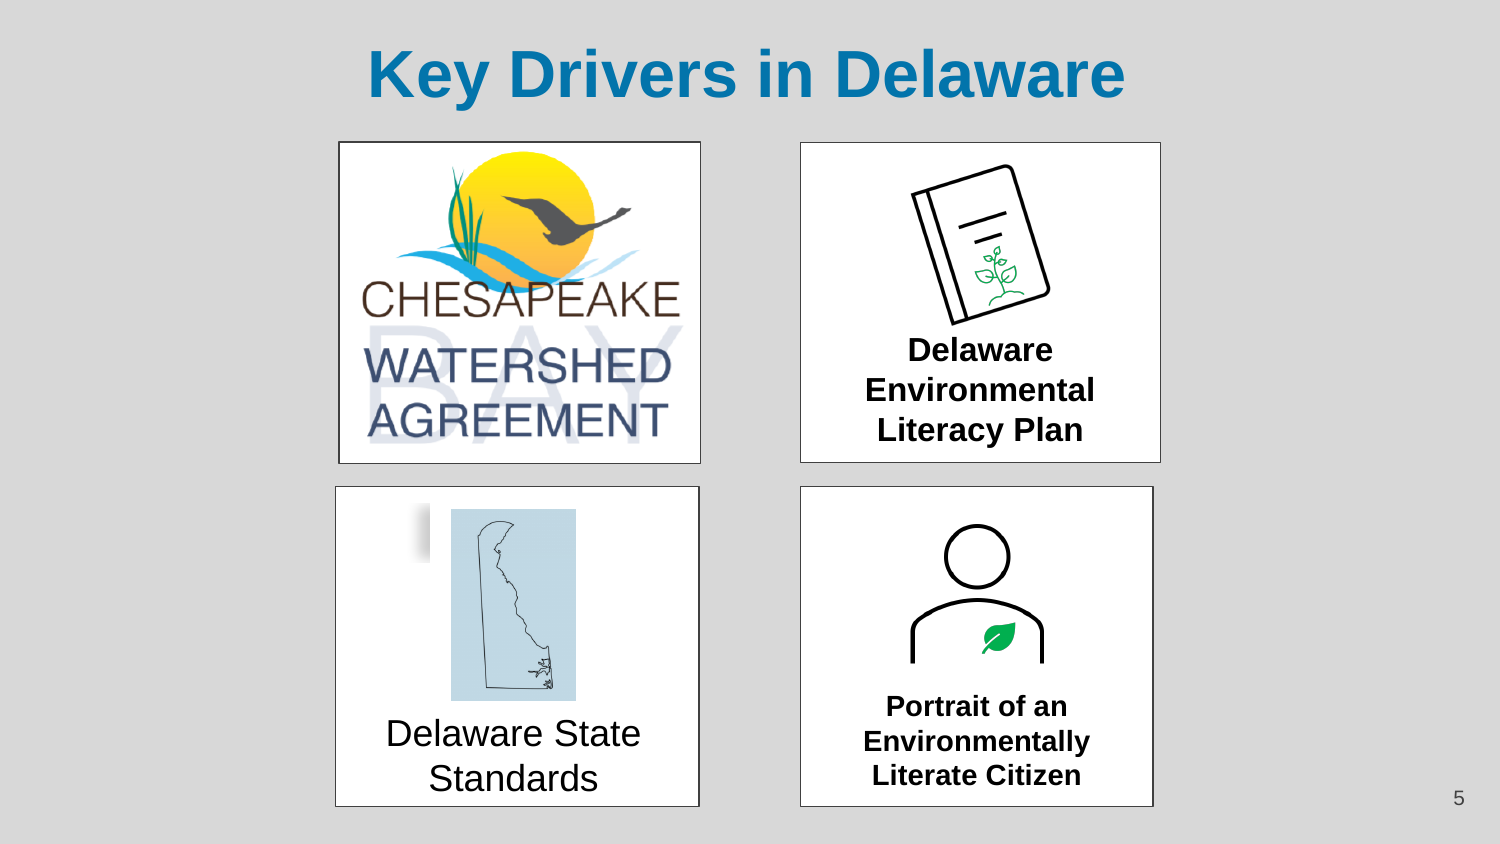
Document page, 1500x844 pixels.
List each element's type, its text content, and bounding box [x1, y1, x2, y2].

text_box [800, 486, 1154, 807]
title Key Drivers in Delaware [51, 15, 1445, 119]
slide_number ‹#› [1389, 764, 1480, 830]
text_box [800, 139, 1161, 463]
picture [339, 142, 700, 463]
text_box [331, 486, 700, 807]
